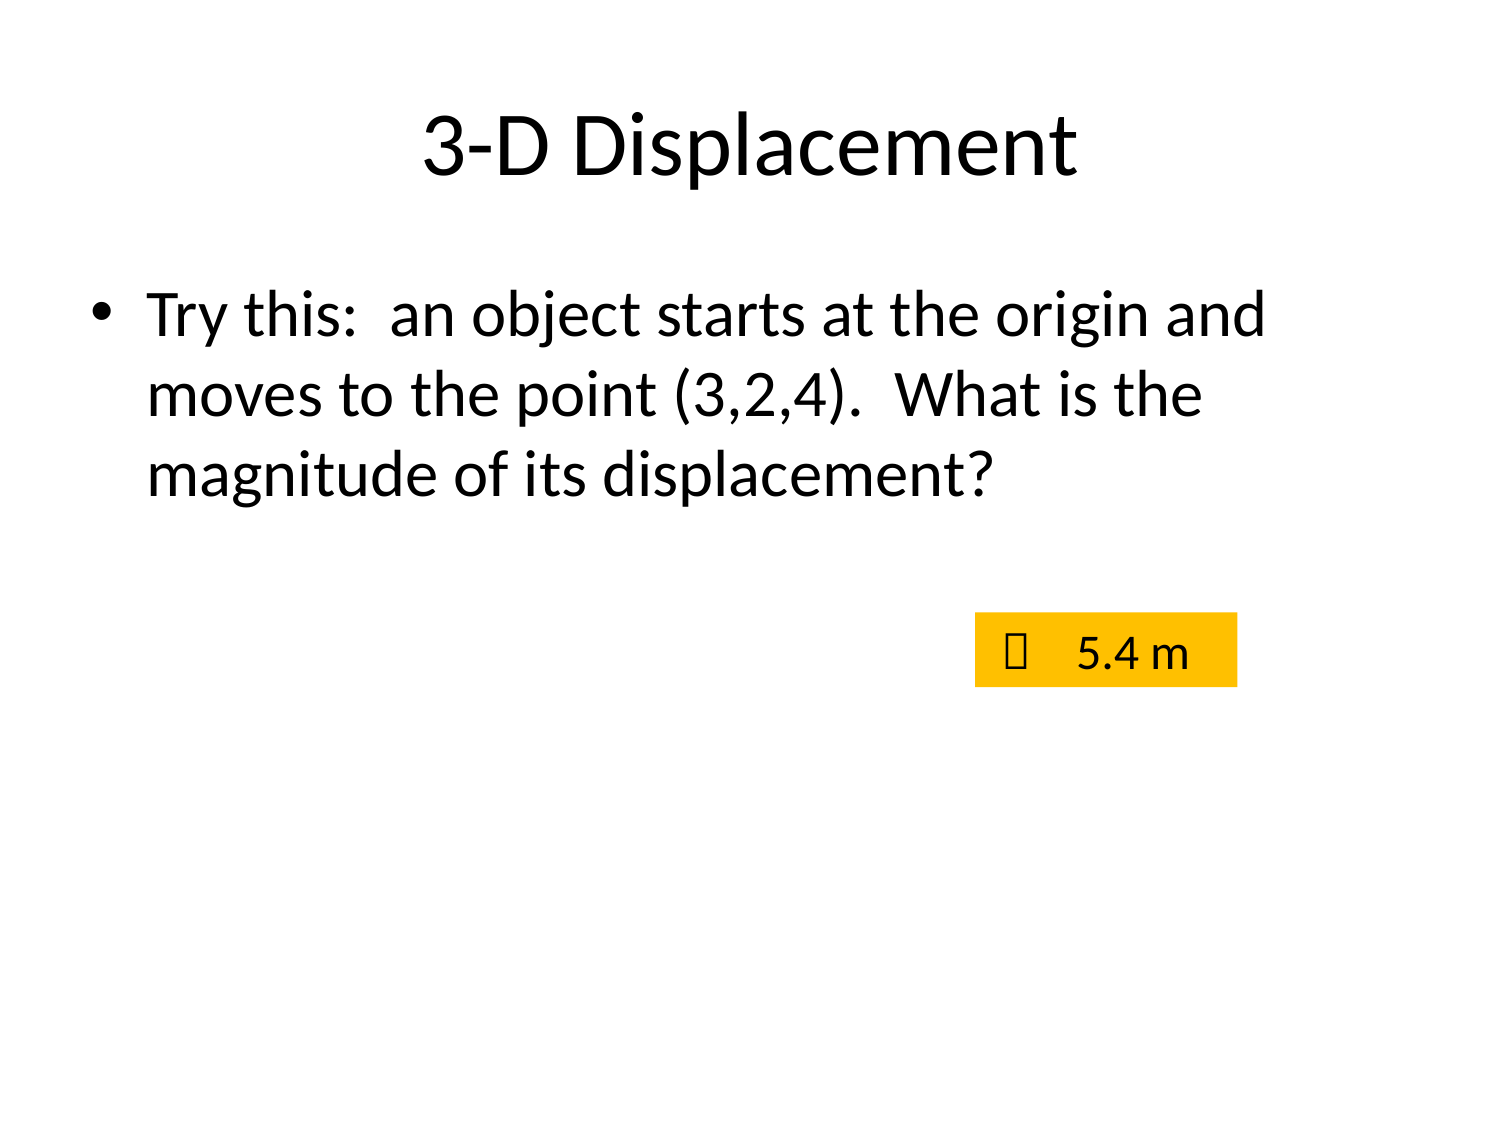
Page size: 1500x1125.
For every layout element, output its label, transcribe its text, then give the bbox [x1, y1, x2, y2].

list Try this: an object starts at the origin and moves to the point (3,2,4). What is the magnitude of its displacement? [75, 262, 1425, 563]
text_box  5.4 m [975, 612, 1238, 688]
title 3-D Displacement [75, 45, 1425, 233]
